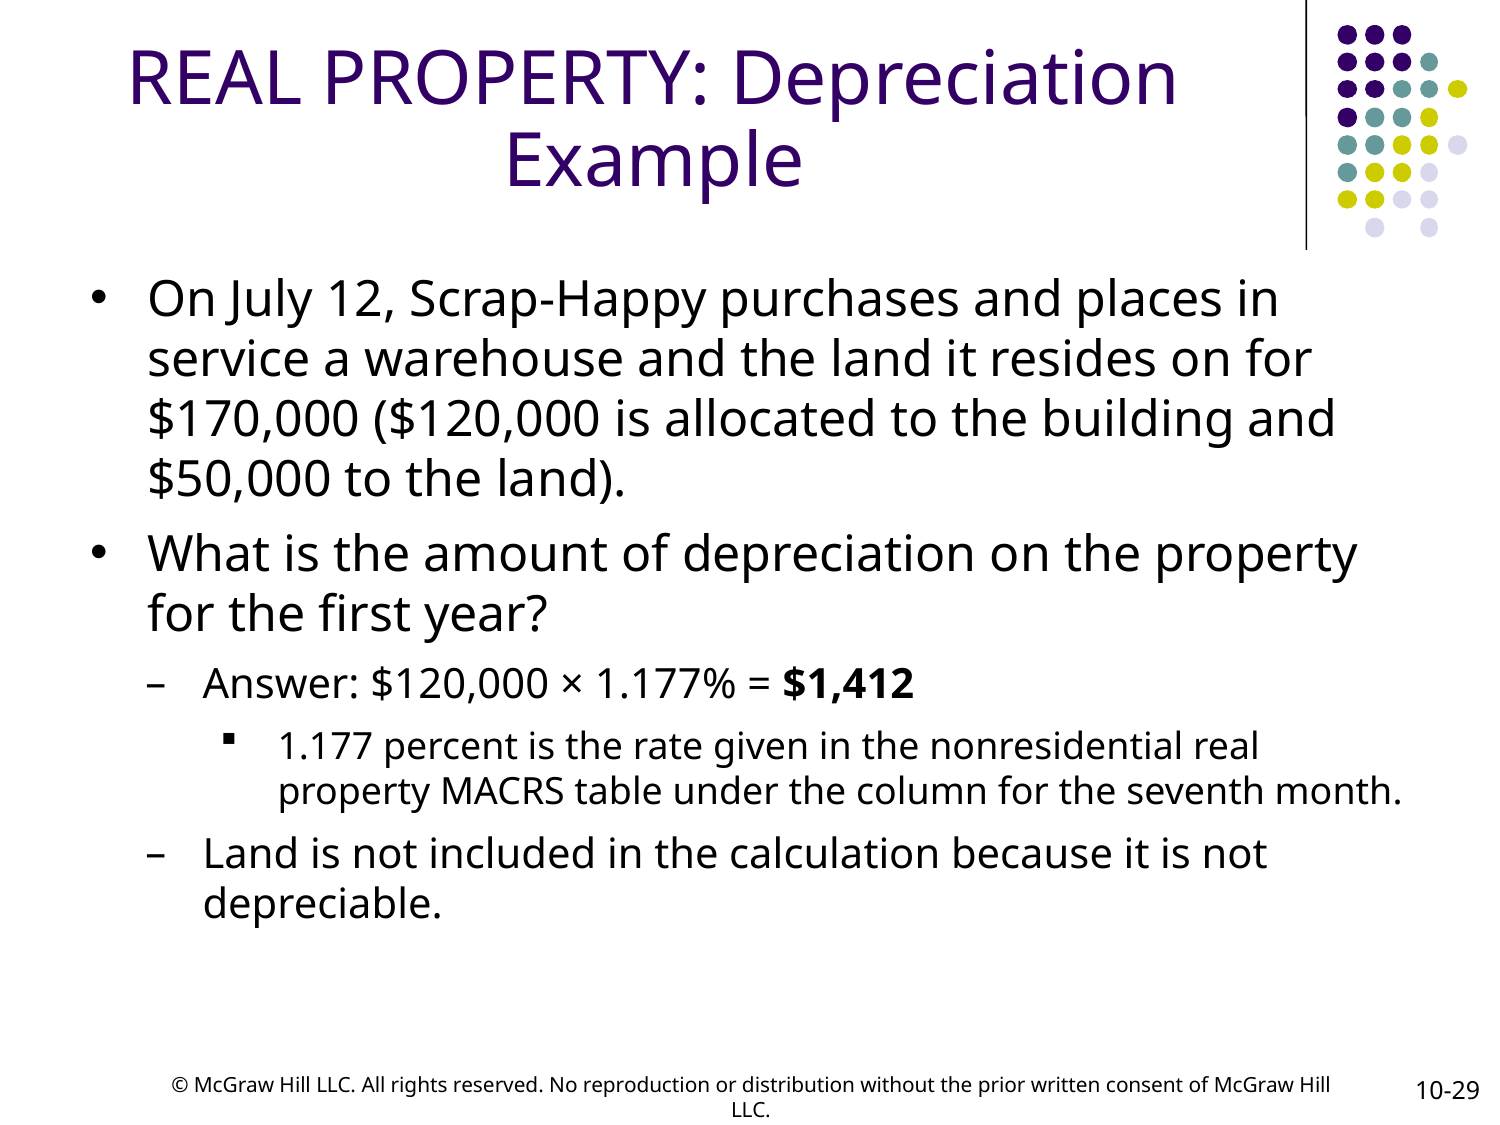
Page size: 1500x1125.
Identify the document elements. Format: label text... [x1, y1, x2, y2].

slide_number 10-29 [1345, 1061, 1496, 1122]
title REAL PROPERTY: Depreciation Example [32, 8, 1275, 234]
list On July 12, Scrap-Happy purchases and places in service a warehouse and the land it resides on for $170,000 ($120,000 is allocated to the building and $50,000 to the land). What is the amount of depreciation on the property for the first year? Answer: $120,000 × 1.177% = $1,412 1.177 percent is the rate given in the nonresidential real property MACRS table under the column for the seventh month. Land is not included in the calculation because it is not depreciable. [75, 259, 1425, 1062]
